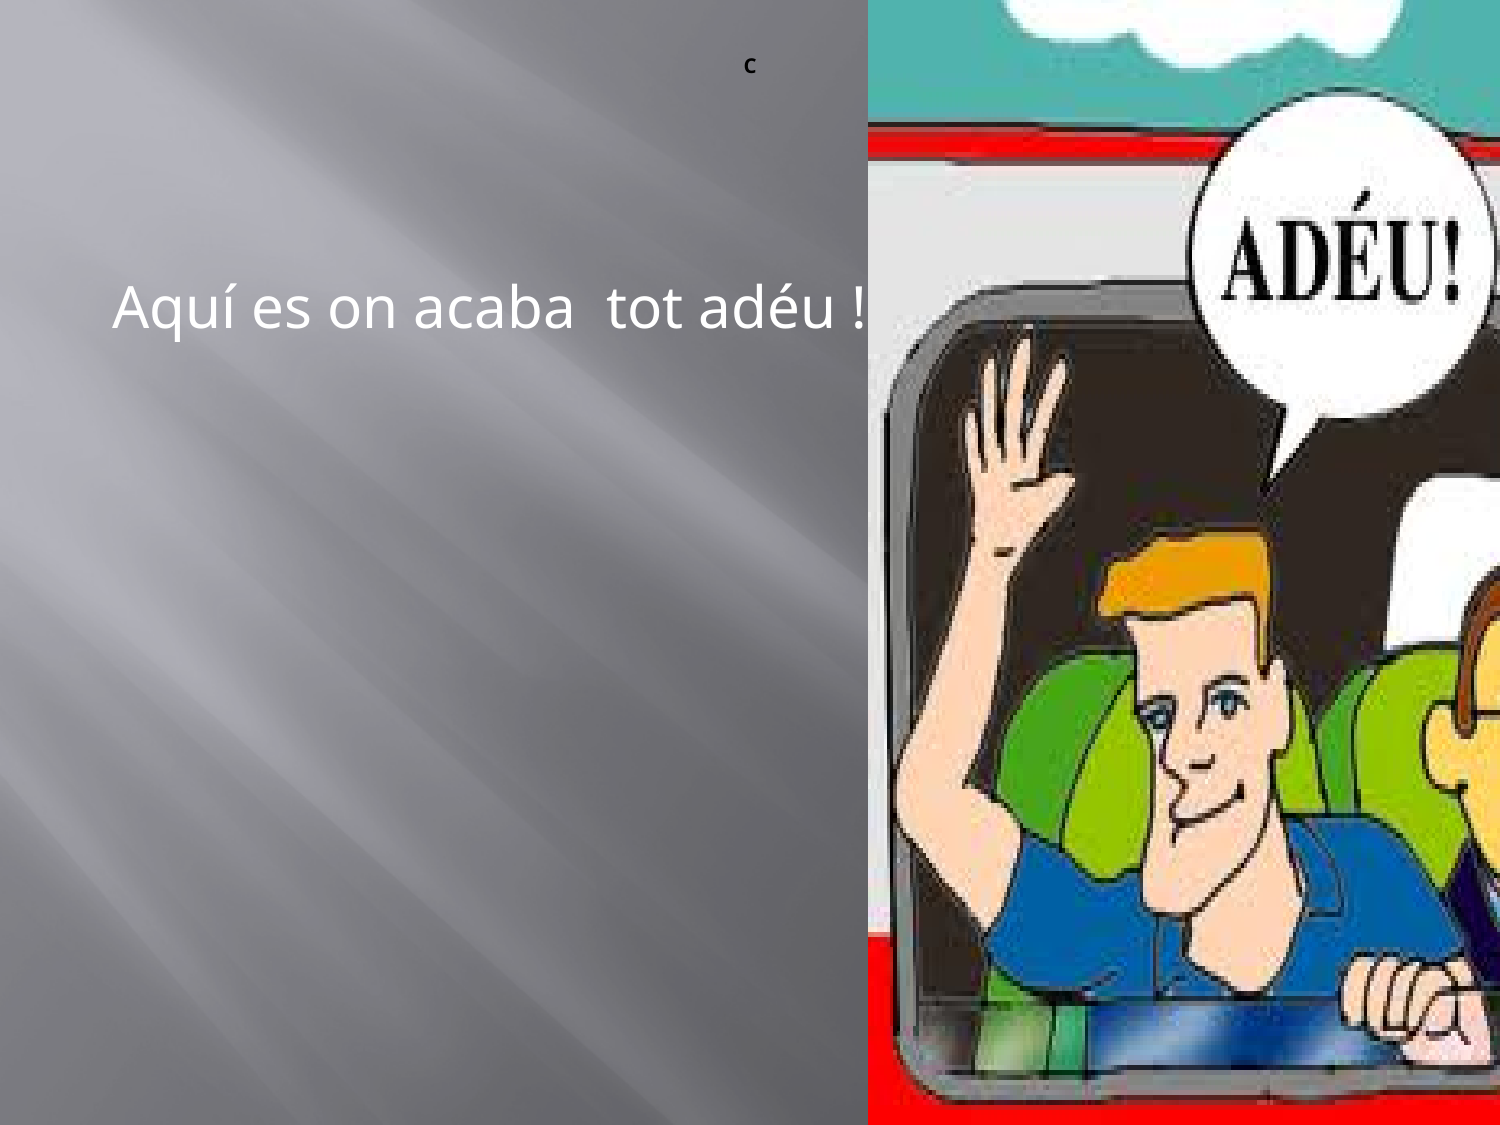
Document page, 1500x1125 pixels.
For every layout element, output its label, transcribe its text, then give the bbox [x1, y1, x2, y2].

title C [75, 45, 867, 233]
list Aquí es on acaba tot adéu !!! [75, 262, 867, 1035]
picture [867, 0, 1500, 1125]
